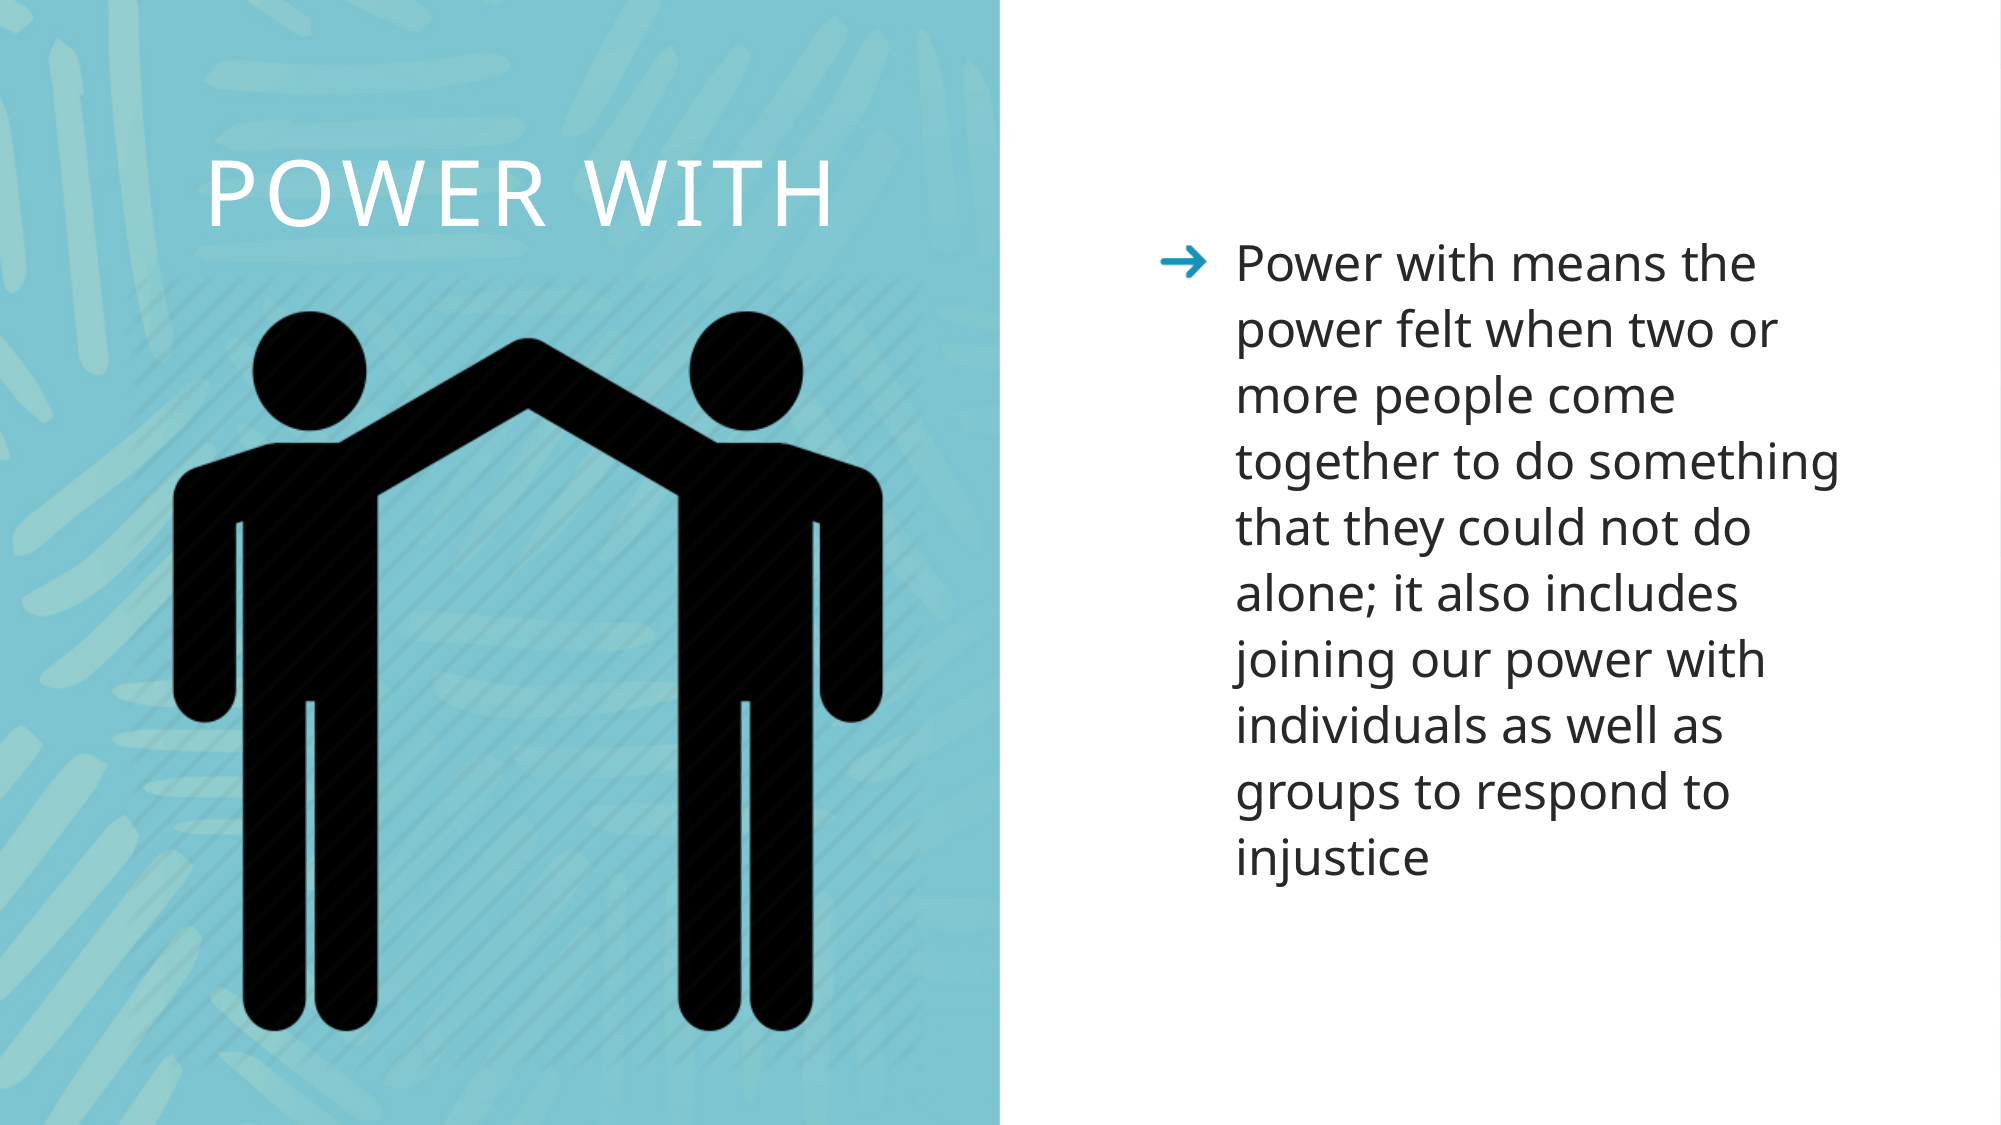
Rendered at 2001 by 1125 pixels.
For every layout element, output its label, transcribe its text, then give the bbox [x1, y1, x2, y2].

title Power with [129, 73, 912, 266]
list Power with means the power felt when two or more people come together to do something that they could not do alone; it also includes joining our power with individuals as well as groups to respond to injustice [1152, 140, 1888, 971]
picture [0, 0, 2001, 1125]
